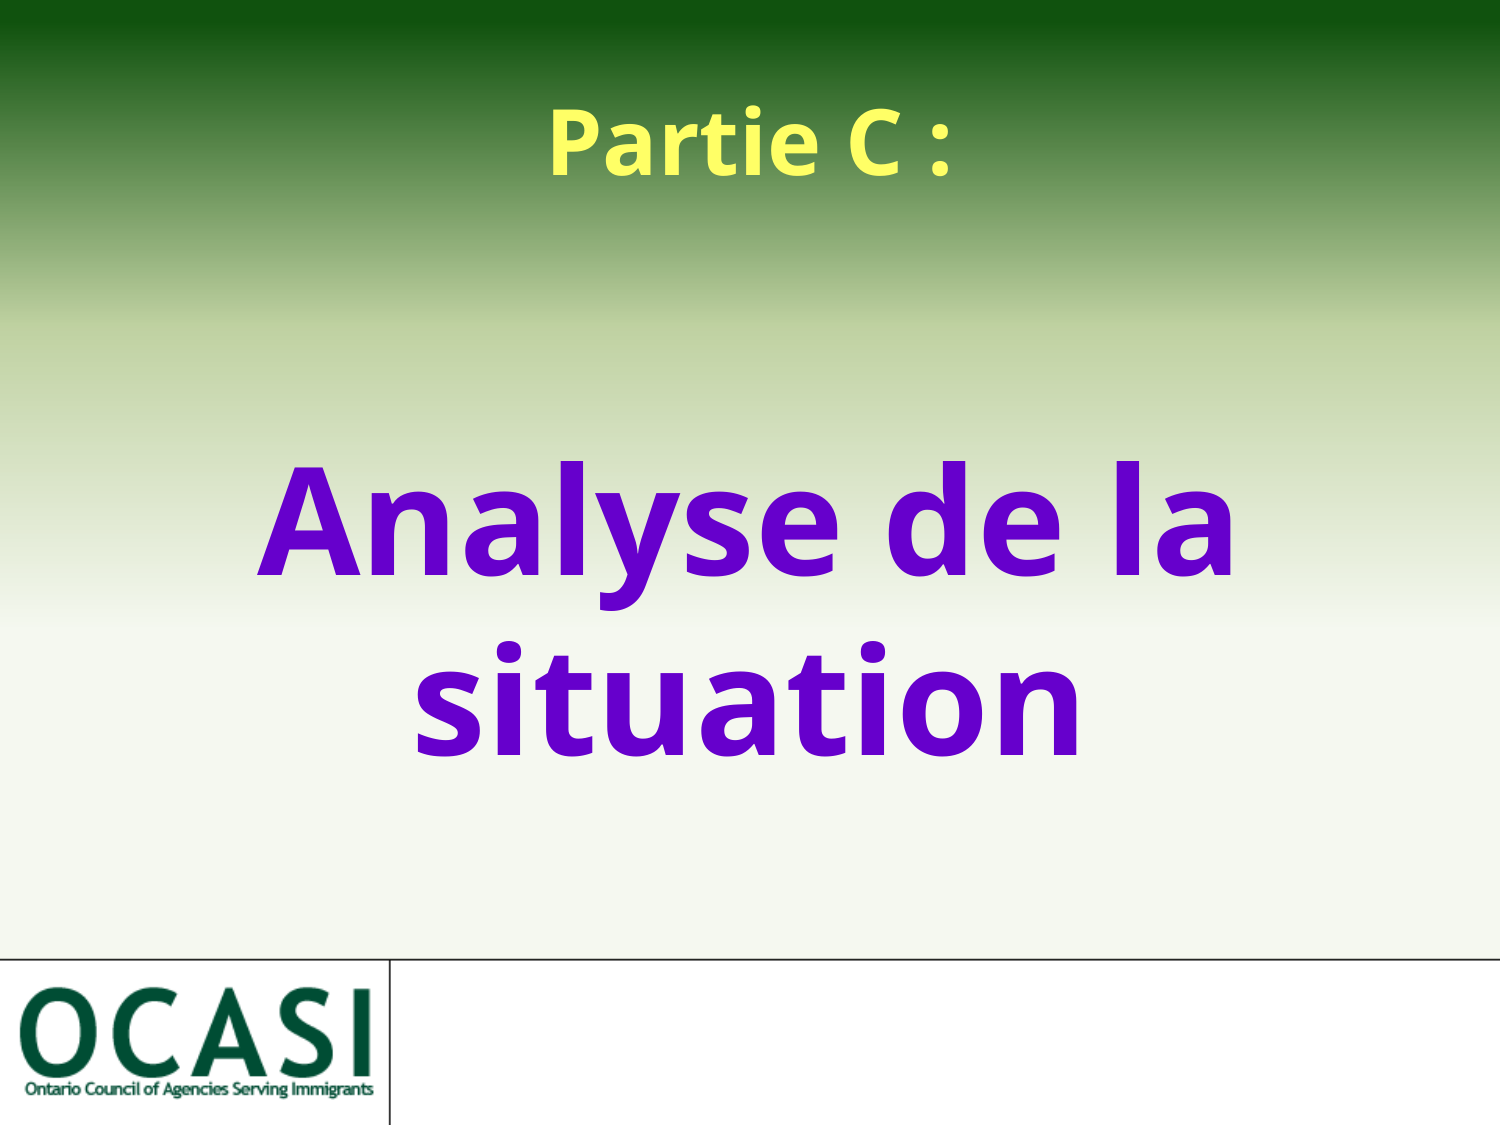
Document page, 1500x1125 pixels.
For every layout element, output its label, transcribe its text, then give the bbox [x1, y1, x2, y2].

title Partie C : [75, 45, 1425, 208]
list Analyse de la situation [75, 208, 1425, 953]
picture [0, 0, 1500, 1125]
